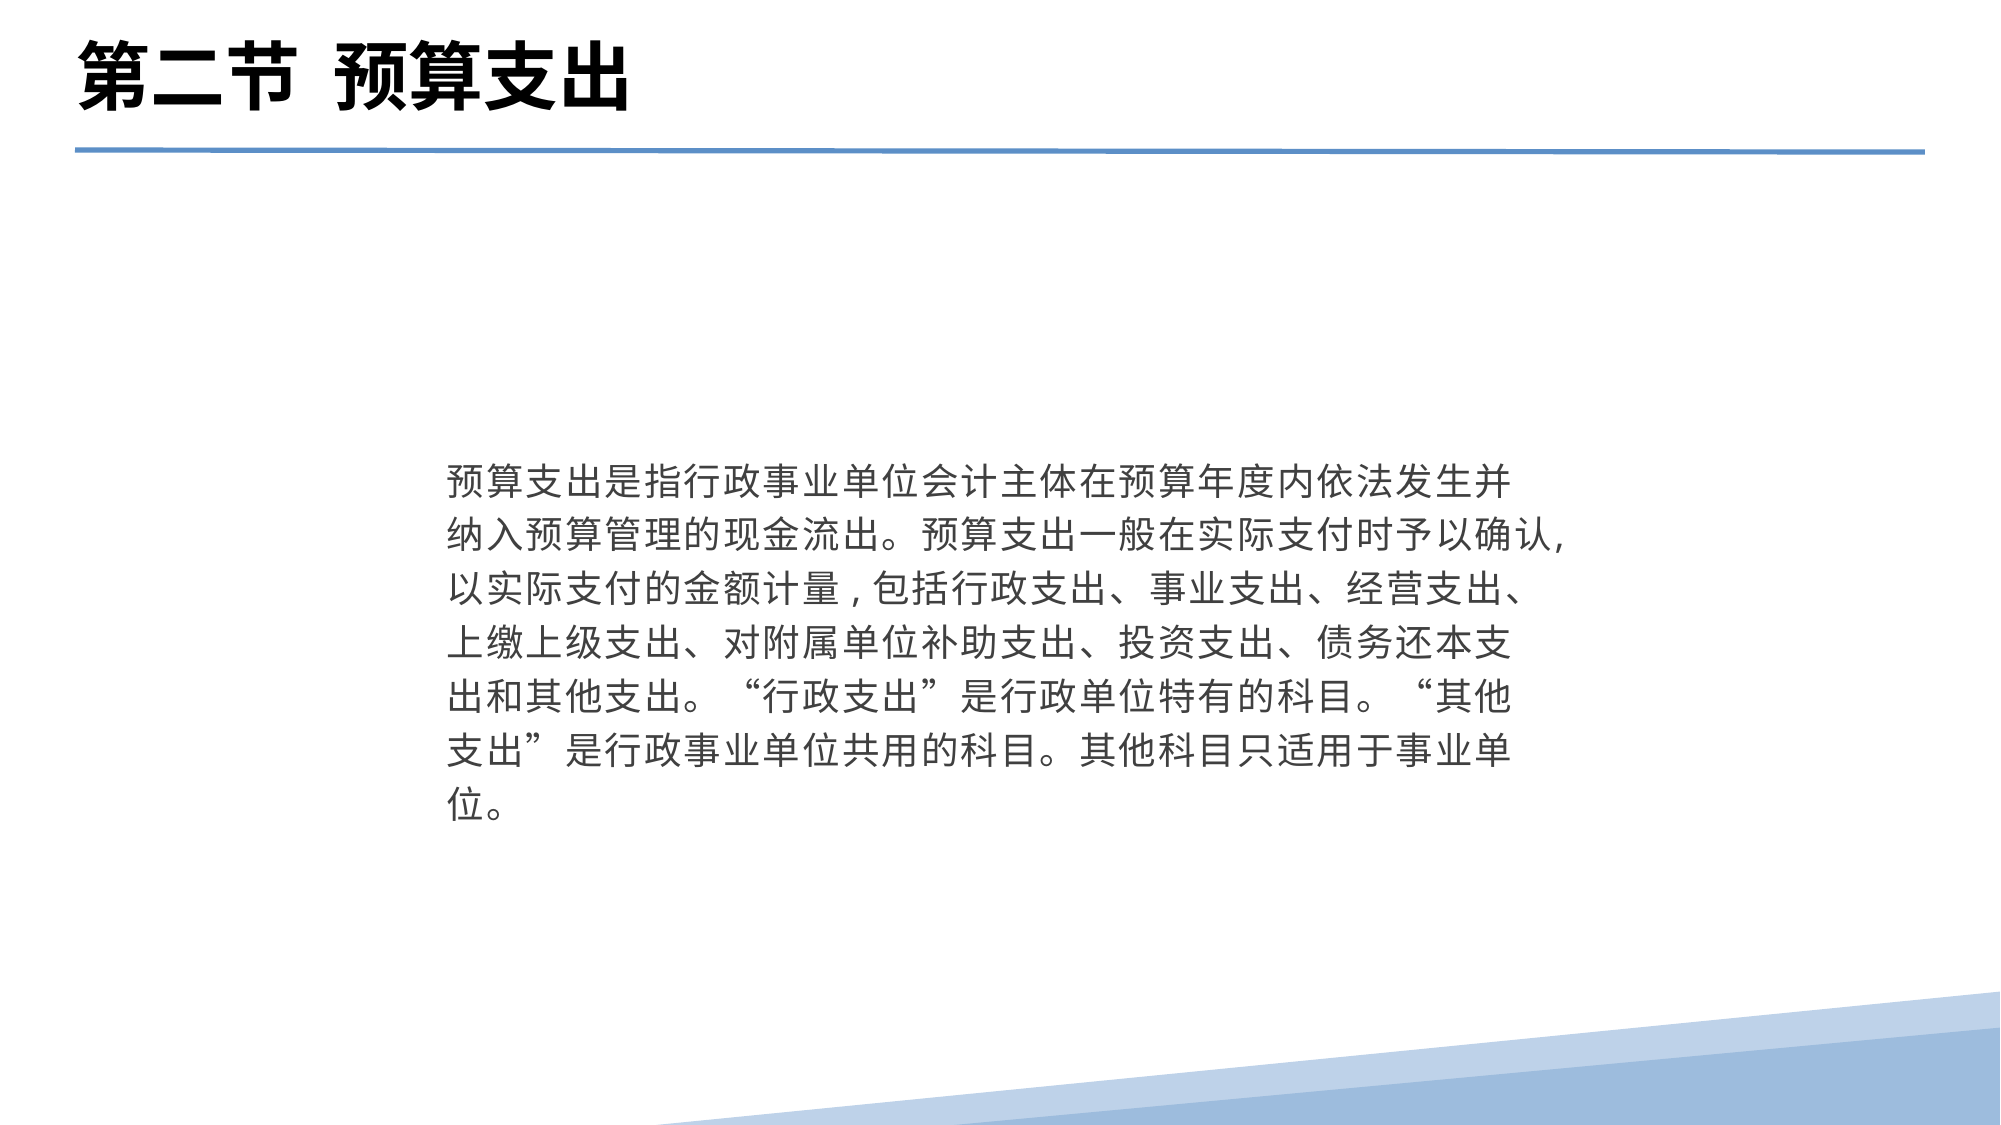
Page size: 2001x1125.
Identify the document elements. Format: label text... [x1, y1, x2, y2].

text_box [656, 991, 2000, 1125]
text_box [74, 149, 1925, 153]
text_box 预算支出是指行政事业单位会计主体在预算年度内依法发生并纳入预算管理的现金流出。预算支出一般在实际支付时予以确认,以实际支付的金额计量,包括行政支出、事业支出、经营支出、上缴上级支出、对附属单位补助支出、投资支出、债务还本支出和其他支出。“行政支出”是行政单位特有的科目。“其他支出”是行政事业单位共用的科目。其他科目只适用于事业单位。 [436, 371, 1564, 904]
text_box 第二节 预算支出 [75, 24, 1925, 125]
